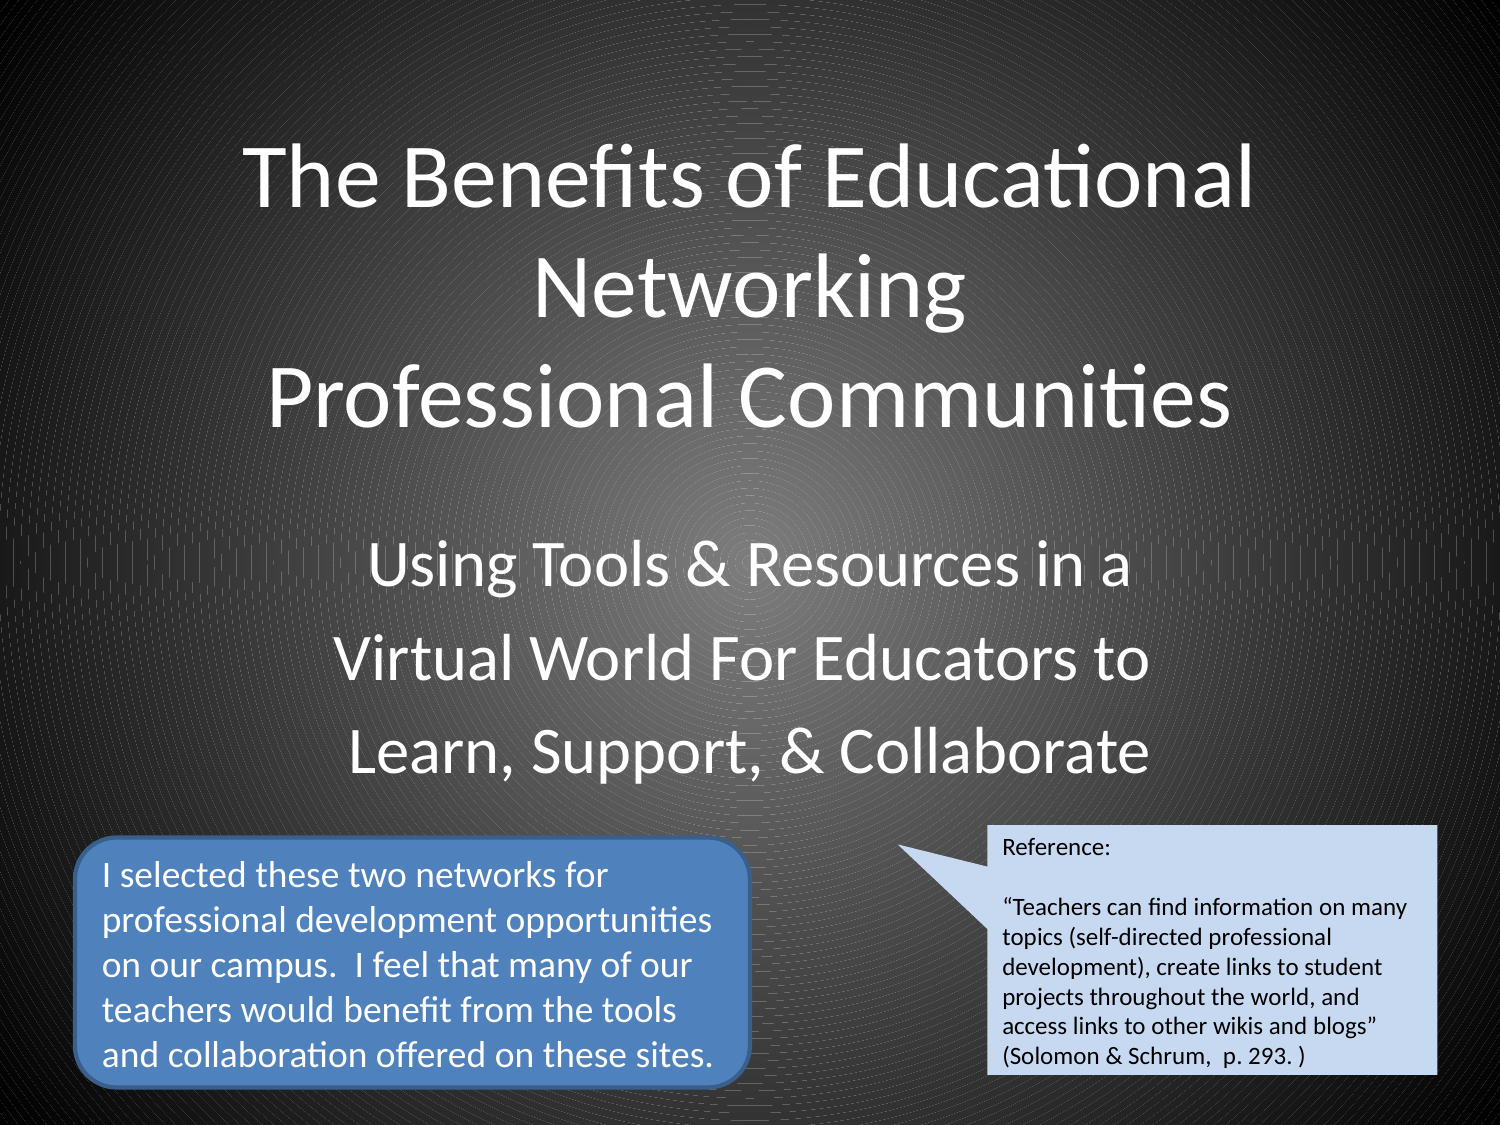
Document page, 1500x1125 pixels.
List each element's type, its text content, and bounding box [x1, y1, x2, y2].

title The Benefits of Educational Networking Professional Communities [112, 62, 1388, 500]
text_box Reference: “Teachers can find information on many topics (self-directed professional development), create links to student projects throughout the world, and access links to other wikis and blogs” (Solomon & Schrum, p. 293. ) [895, 822, 1440, 1078]
text_box I selected these two networks for professional development opportunities on our campus. I feel that many of our teachers would benefit from the tools and collaboration offered on these sites. [72, 835, 753, 1090]
subtitle Using Tools & Resources in a Virtual World For Educators to Learn, Support, & Collaborate [225, 512, 1275, 813]
